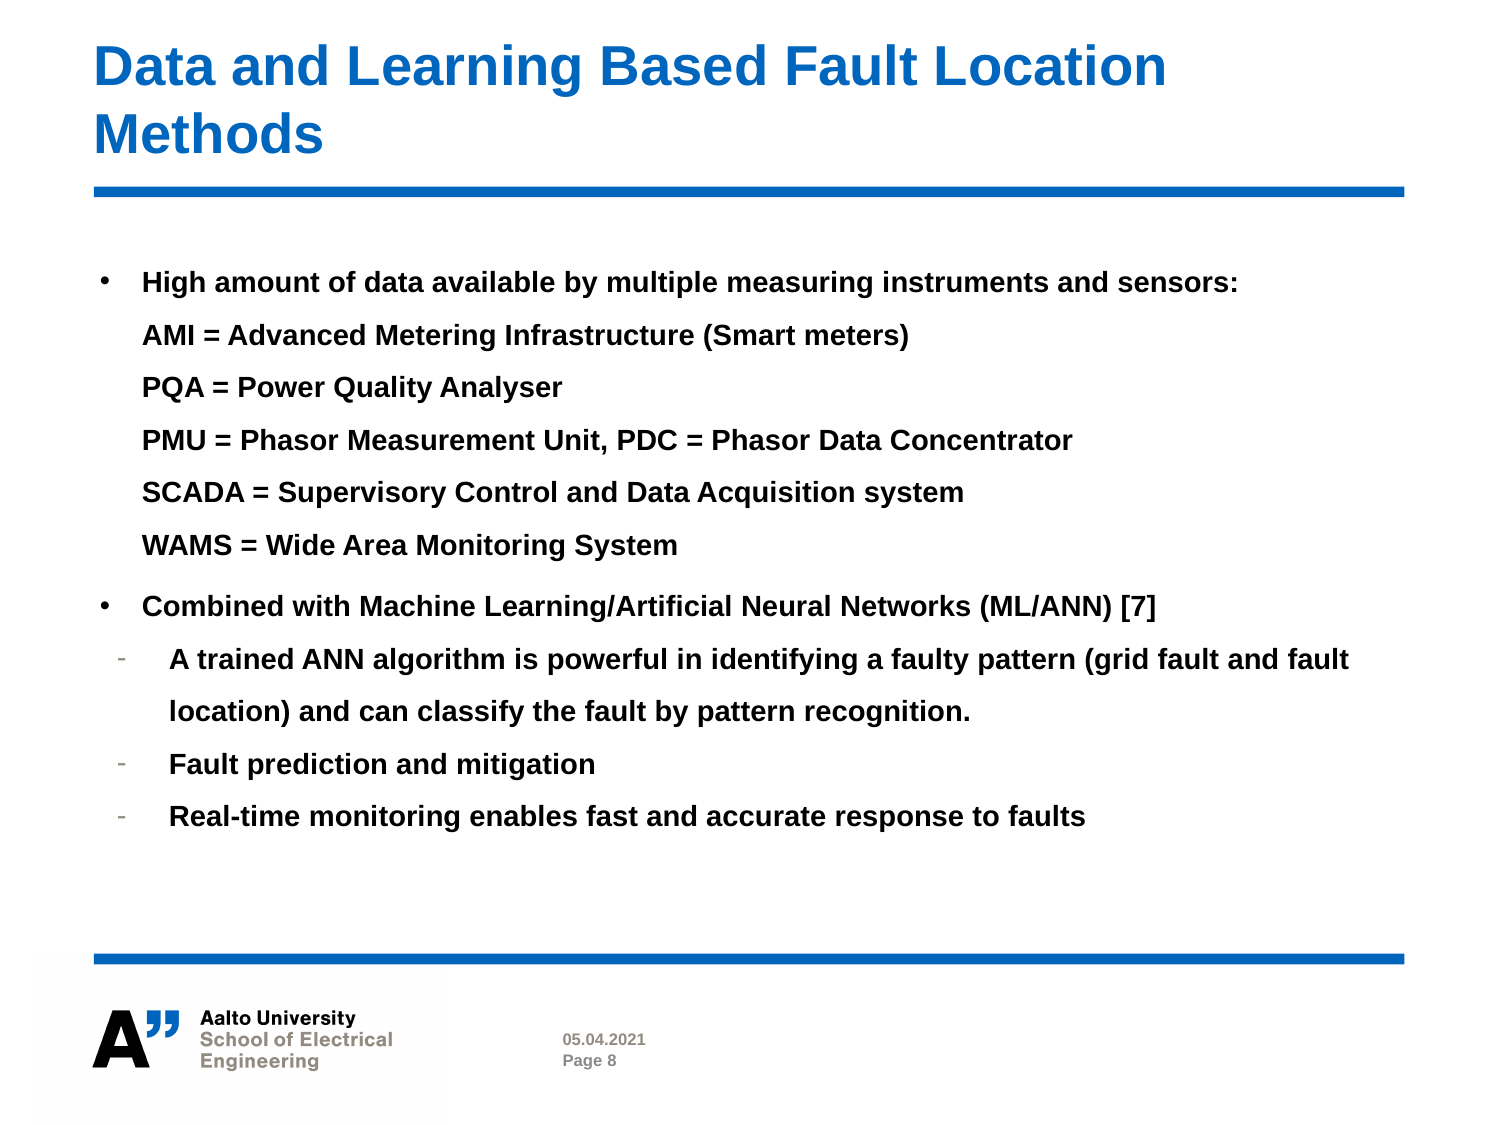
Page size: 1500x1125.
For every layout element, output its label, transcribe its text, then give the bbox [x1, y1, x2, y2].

picture [35, 953, 449, 1125]
title Data and Learning Based Fault Location Methods [93, 29, 1369, 178]
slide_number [562, 1029, 816, 1050]
slide_number Page 8 [562, 1050, 816, 1071]
list High amount of data available by multiple measuring instruments and sensors: AMI = Advanced Metering Infrastructure (Smart meters) PQA = Power Quality Analyser PMU = Phasor Measurement Unit, PDC = Phasor Data Concentrator SCADA = Supervisory Control and Data Acquisition system WAMS = Wide Area Monitoring System Combined with Machine Learning/Artificial Neural Networks (ML/ANN) [7] A trained ANN algorithm is powerful in identifying a faulty pattern (grid fault and fault location) and can classify the fault by pattern recognition. Fault prediction and mitigation Real-time monitoring enables fast and accurate response to faults [93, 245, 1369, 925]
